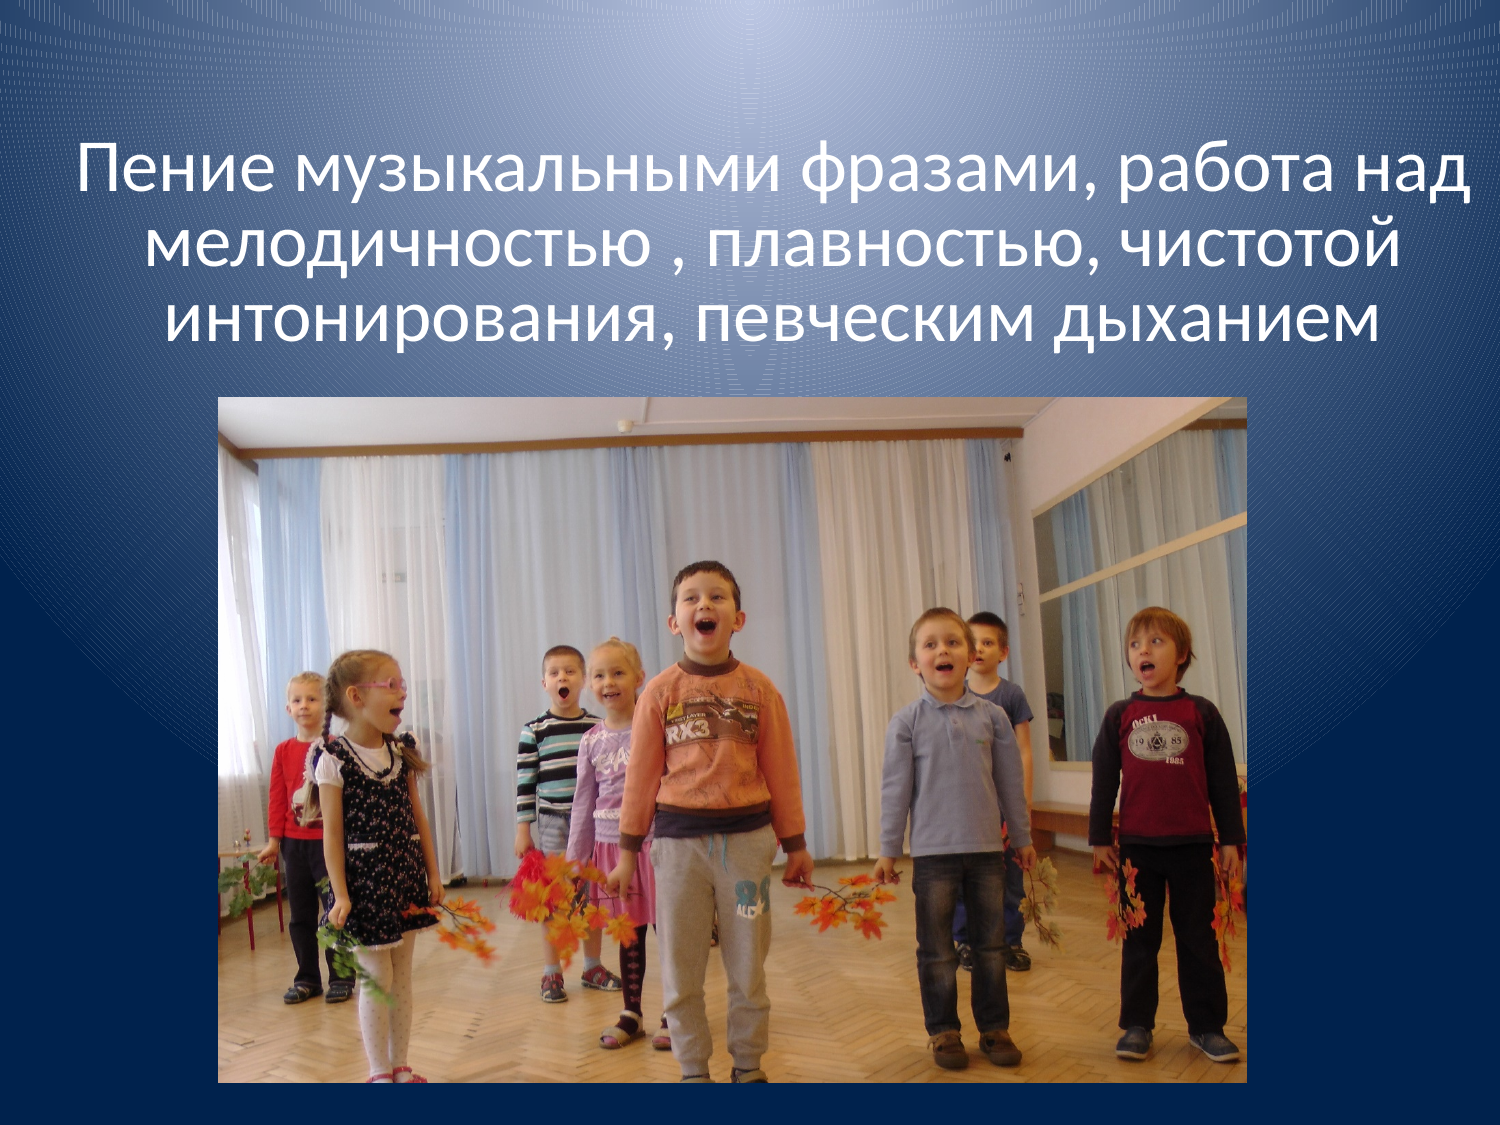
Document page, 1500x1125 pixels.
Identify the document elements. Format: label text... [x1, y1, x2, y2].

picture [218, 396, 1247, 1083]
title Пение музыкальными фразами, работа над мелодичностью , плавностью, чистотой интонирования, певческим дыханием [47, 19, 1500, 477]
